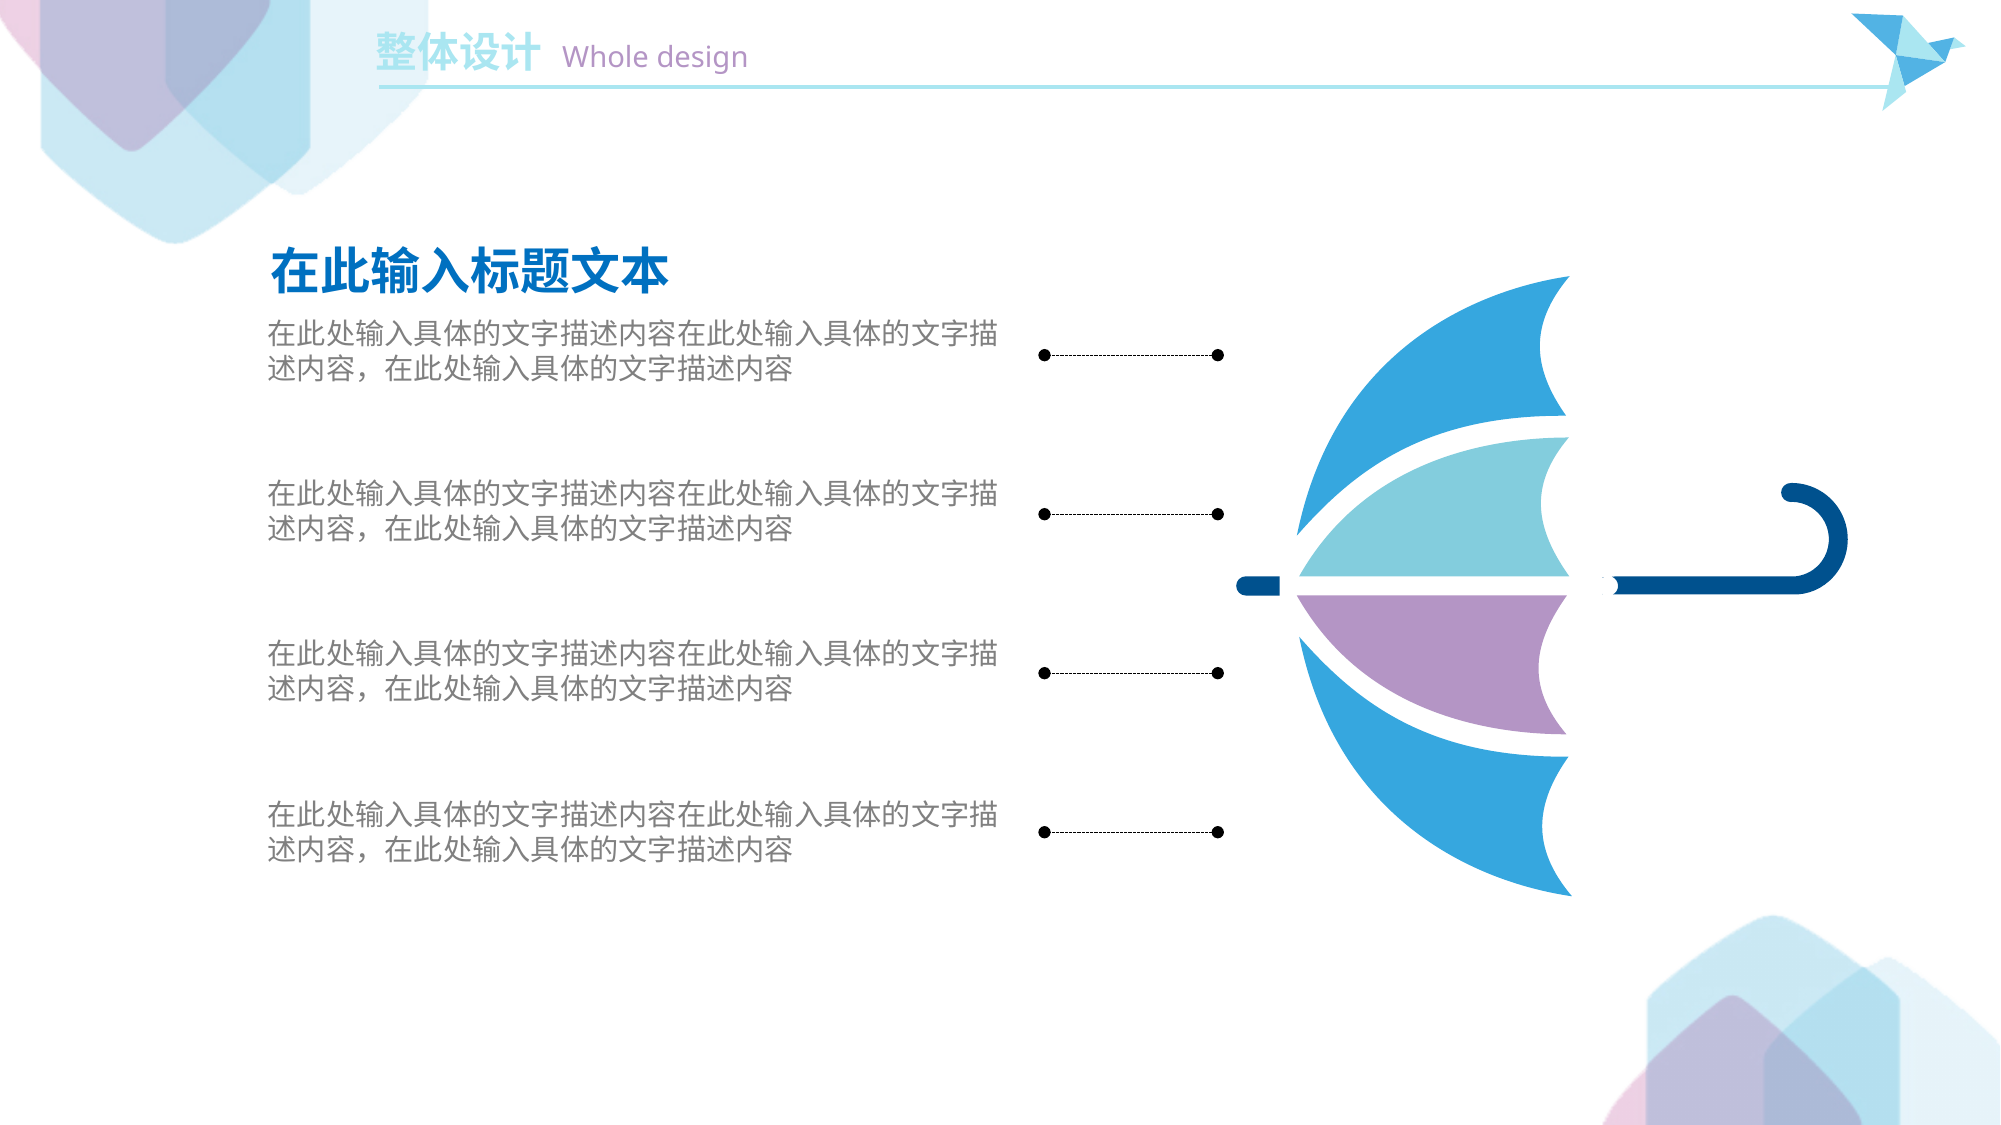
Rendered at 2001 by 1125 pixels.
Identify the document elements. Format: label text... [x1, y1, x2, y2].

text_box 在此处输入具体的文字描述内容在此处输入具体的文字描述内容，在此处输入具体的文字描述内容 [252, 308, 1025, 393]
text_box 在此处输入具体的文字描述内容在此处输入具体的文字描述内容，在此处输入具体的文字描述内容 [252, 788, 1025, 874]
text_box 在此处输入具体的文字描述内容在此处输入具体的文字描述内容，在此处输入具体的文字描述内容 [252, 468, 1025, 553]
text_box 在此输入标题文本 [255, 232, 685, 308]
picture [481, 54, 491, 60]
text_box 在此处输入具体的文字描述内容在此处输入具体的文字描述内容，在此处输入具体的文字描述内容 [252, 628, 1025, 713]
picture [1604, 855, 2001, 1125]
picture [0, 0, 492, 319]
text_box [1236, 276, 1848, 897]
